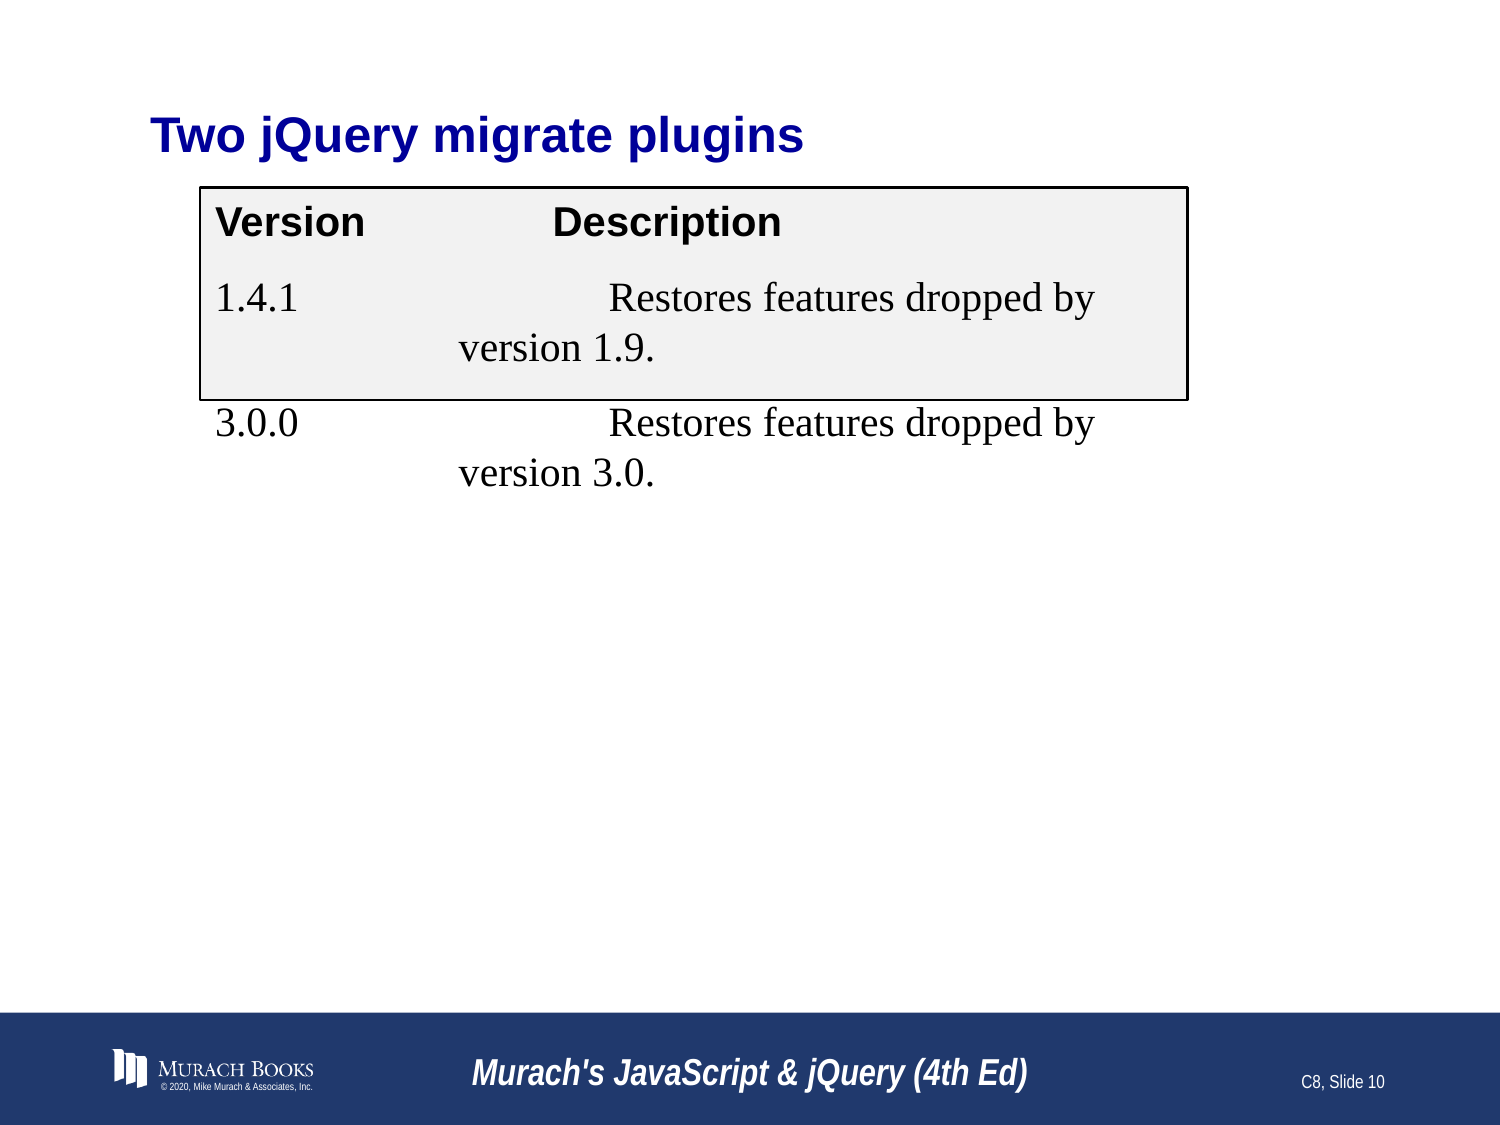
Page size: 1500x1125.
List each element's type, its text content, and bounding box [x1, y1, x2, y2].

footer © 2020, Mike Murach & Associates, Inc. [12, 1025, 463, 1100]
slide_number Murach's JavaScript & jQuery (4th Ed) [463, 1025, 1050, 1100]
slide_number C8, Slide 10 [1087, 1025, 1400, 1100]
title Two jQuery migrate plugins [150, 102, 1350, 164]
list Version Description 1.4.1 Restores features dropped by version 1.9. 3.0.0 Restores features dropped by version 3.0. [197, 185, 1190, 403]
